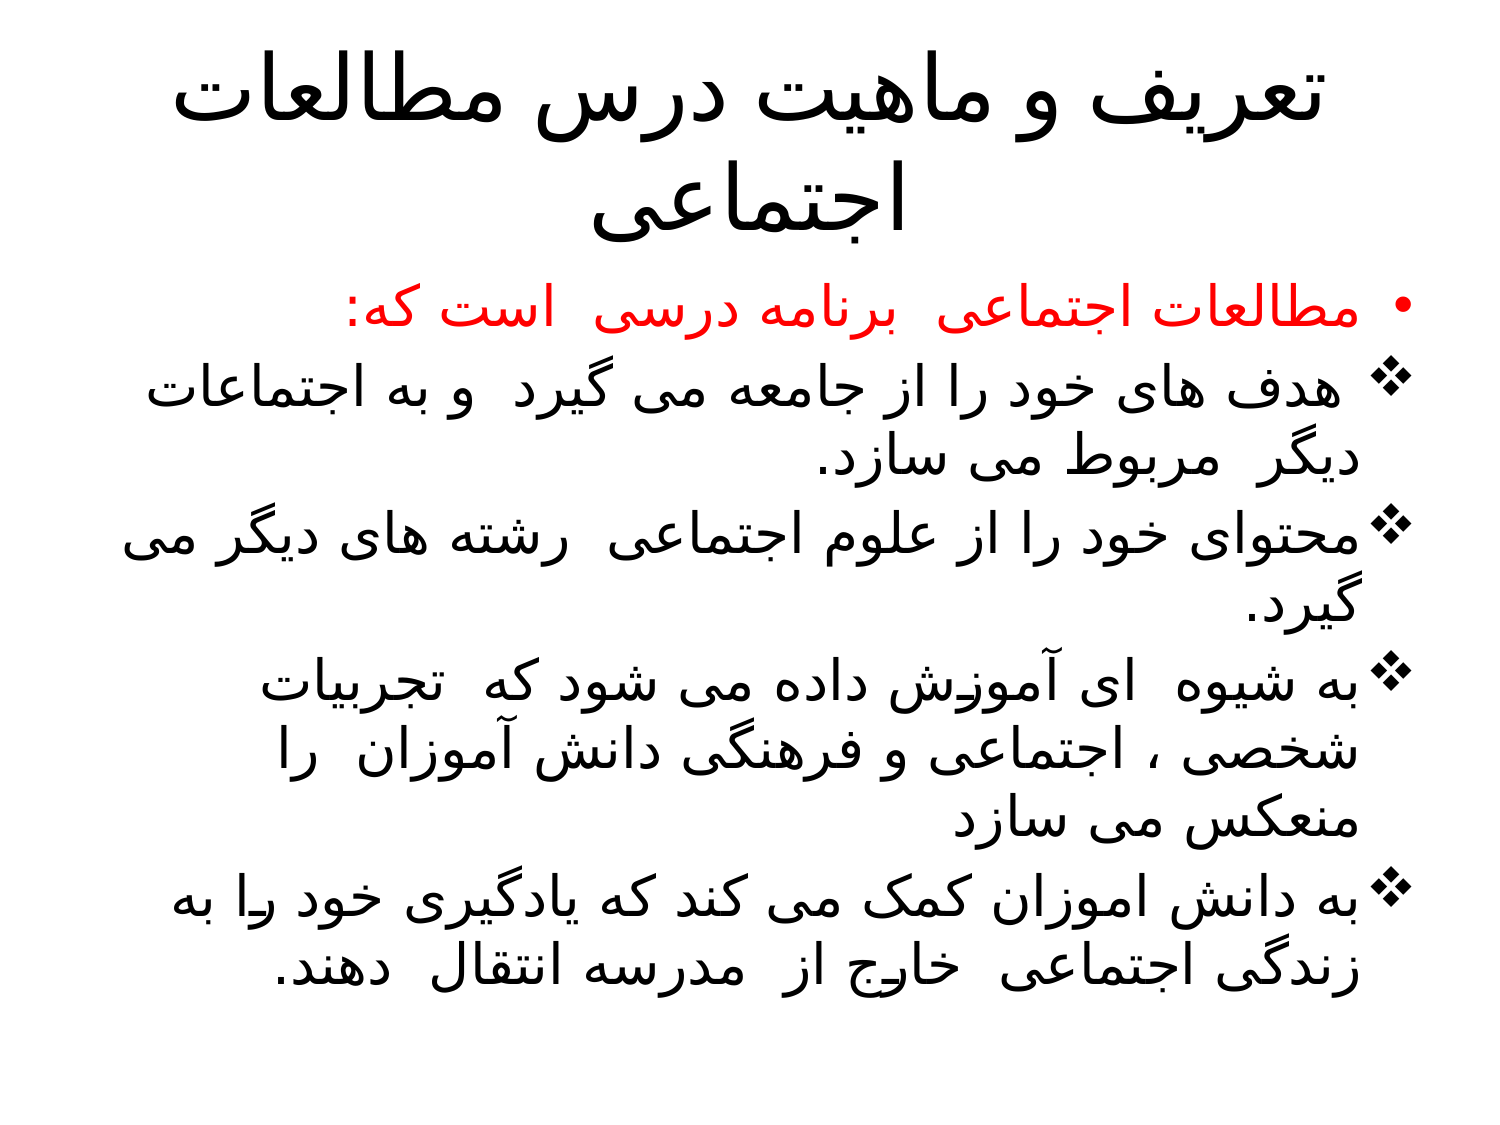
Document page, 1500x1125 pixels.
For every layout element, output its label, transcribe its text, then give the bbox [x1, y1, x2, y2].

list مطالعات اجتماعی برنامه درسی است که: هدف های خود را از جامعه می گیرد و به اجتماعات دیگر مربوط می سازد. محتوای خود را از علوم اجتماعی رشته های دیگر می گیرد. به شیوه ای آموزش داده می شود که تجربیات شخصی ، اجتماعی و فرهنگی دانش آموزان را منعکس می سازد به دانش اموزان کمک می کند که یادگیری خود را به زندگی اجتماعی خارج از مدرسه انتقال دهند. [75, 262, 1425, 1005]
title تعریف و ماهیت درس مطالعات اجتماعی [75, 45, 1425, 233]
